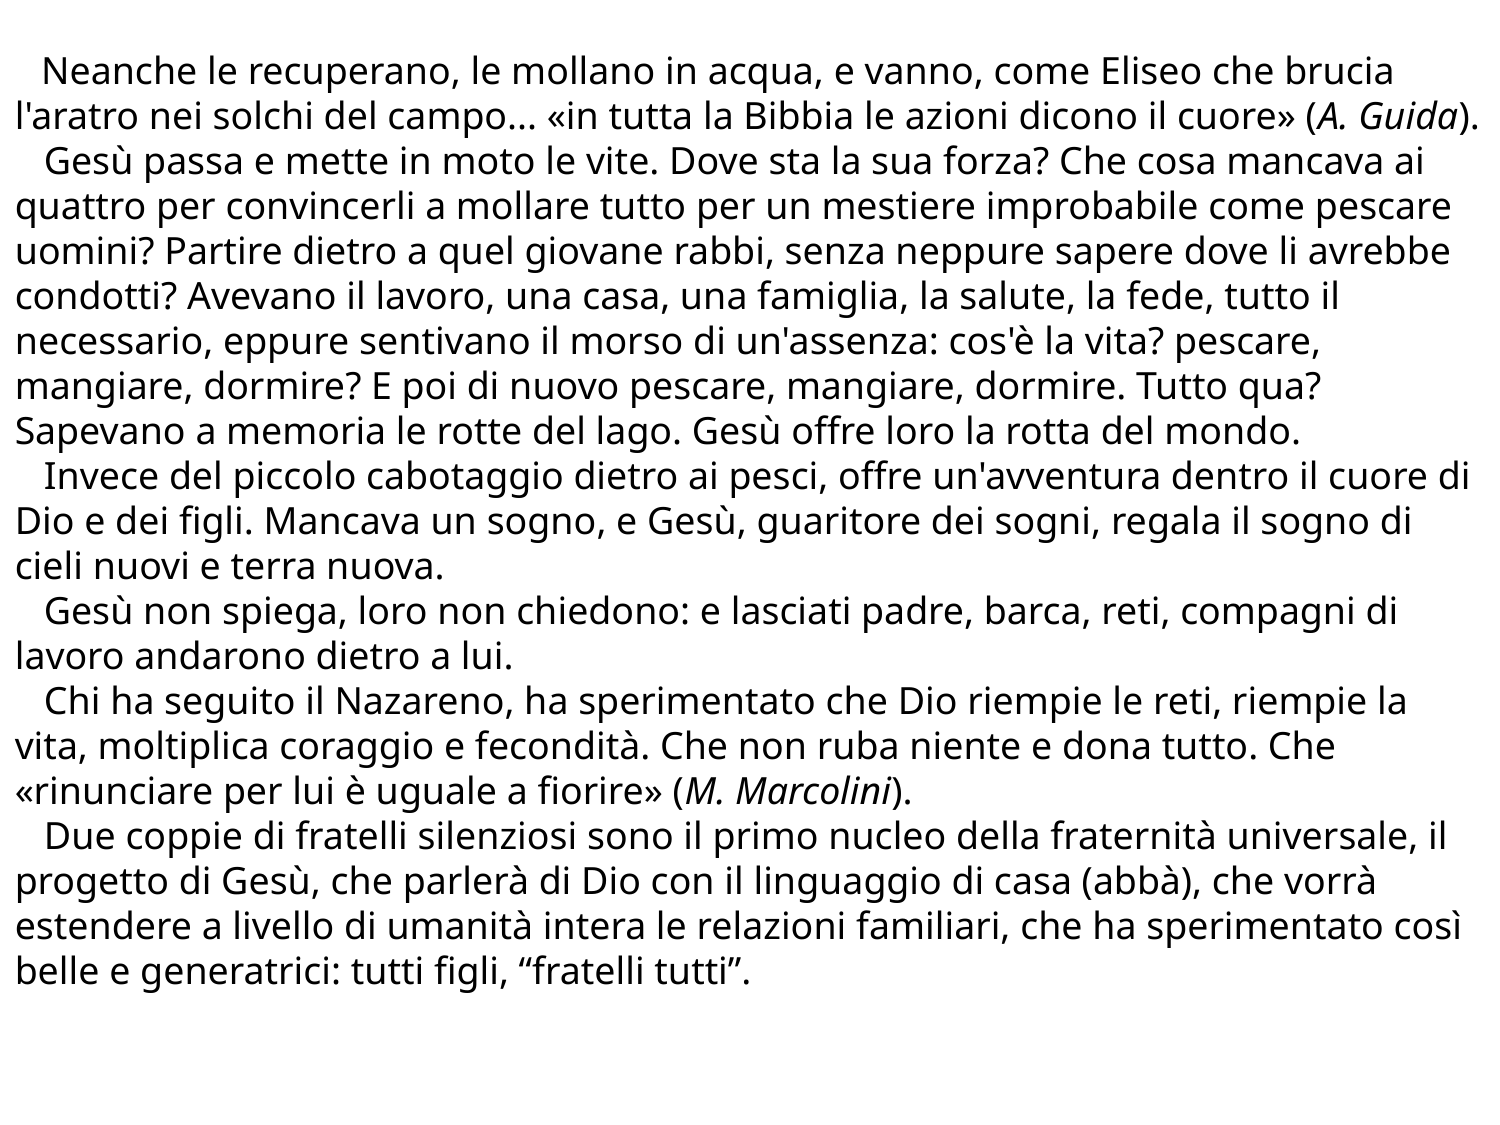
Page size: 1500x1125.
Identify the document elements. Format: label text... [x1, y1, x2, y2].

text_box Neanche le recuperano, le mollano in acqua, e vanno, come Eliseo che brucia l'aratro nei solchi del campo... «in tutta la Bibbia le azioni dicono il cuore» (A. Guida). Gesù passa e mette in moto le vite. Dove sta la sua forza? Che cosa mancava ai quattro per convincerli a mollare tutto per un mestiere improbabile come pescare uomini? Partire dietro a quel giovane rabbi, senza neppure sapere dove li avrebbe condotti? Avevano il lavoro, una casa, una famiglia, la salute, la fede, tutto il necessario, eppure sentivano il morso di un'assenza: cos'è la vita? pescare, mangiare, dormire? E poi di nuovo pescare, mangiare, dormire. Tutto qua? Sapevano a memoria le rotte del lago. Gesù offre loro la rotta del mondo. Invece del piccolo cabotaggio dietro ai pesci, offre un'avventura dentro il cuore di Dio e dei figli. Mancava un sogno, e Gesù, guaritore dei sogni, regala il sogno di cieli nuovi e terra nuova. Gesù non spiega, loro non chiedono: e lasciati padre, barca, reti, compagni di lavoro andarono dietro a lui. Chi ha seguito il Nazareno, ha sperimentato che Dio riempie le reti, riempie la vita, moltiplica coraggio e fecondità. Che non ruba niente e dona tutto. Che «rinunciare per lui è uguale a fiorire» (M. Marcolini). Due coppie di fratelli silenziosi sono il primo nucleo della fraternità universale, il progetto di Gesù, che parlerà di Dio con il linguaggio di casa (abbà), che vorrà estendere a livello di umanità intera le relazioni familiari, che ha sperimentato così belle e generatrici: tutti figli, “fratelli tutti”. [0, 0, 1500, 1040]
